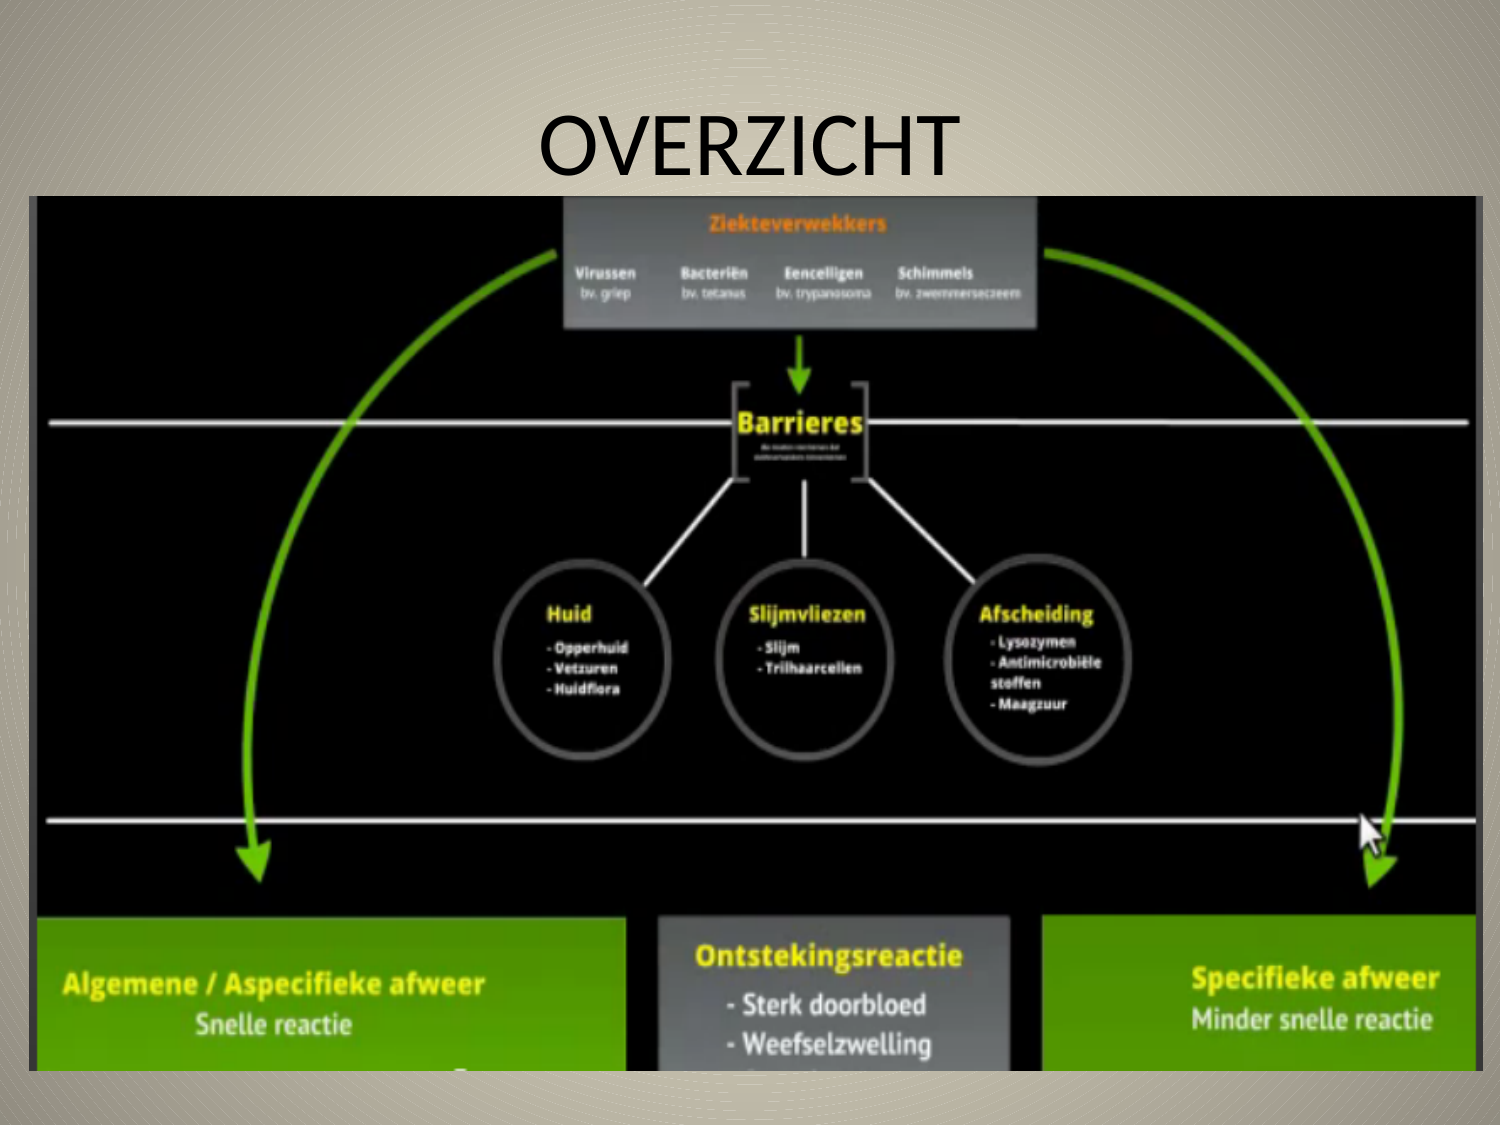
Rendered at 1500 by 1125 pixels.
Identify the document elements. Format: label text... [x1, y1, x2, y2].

title OVERZICHT [75, 45, 1425, 194]
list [29, 195, 1483, 1071]
